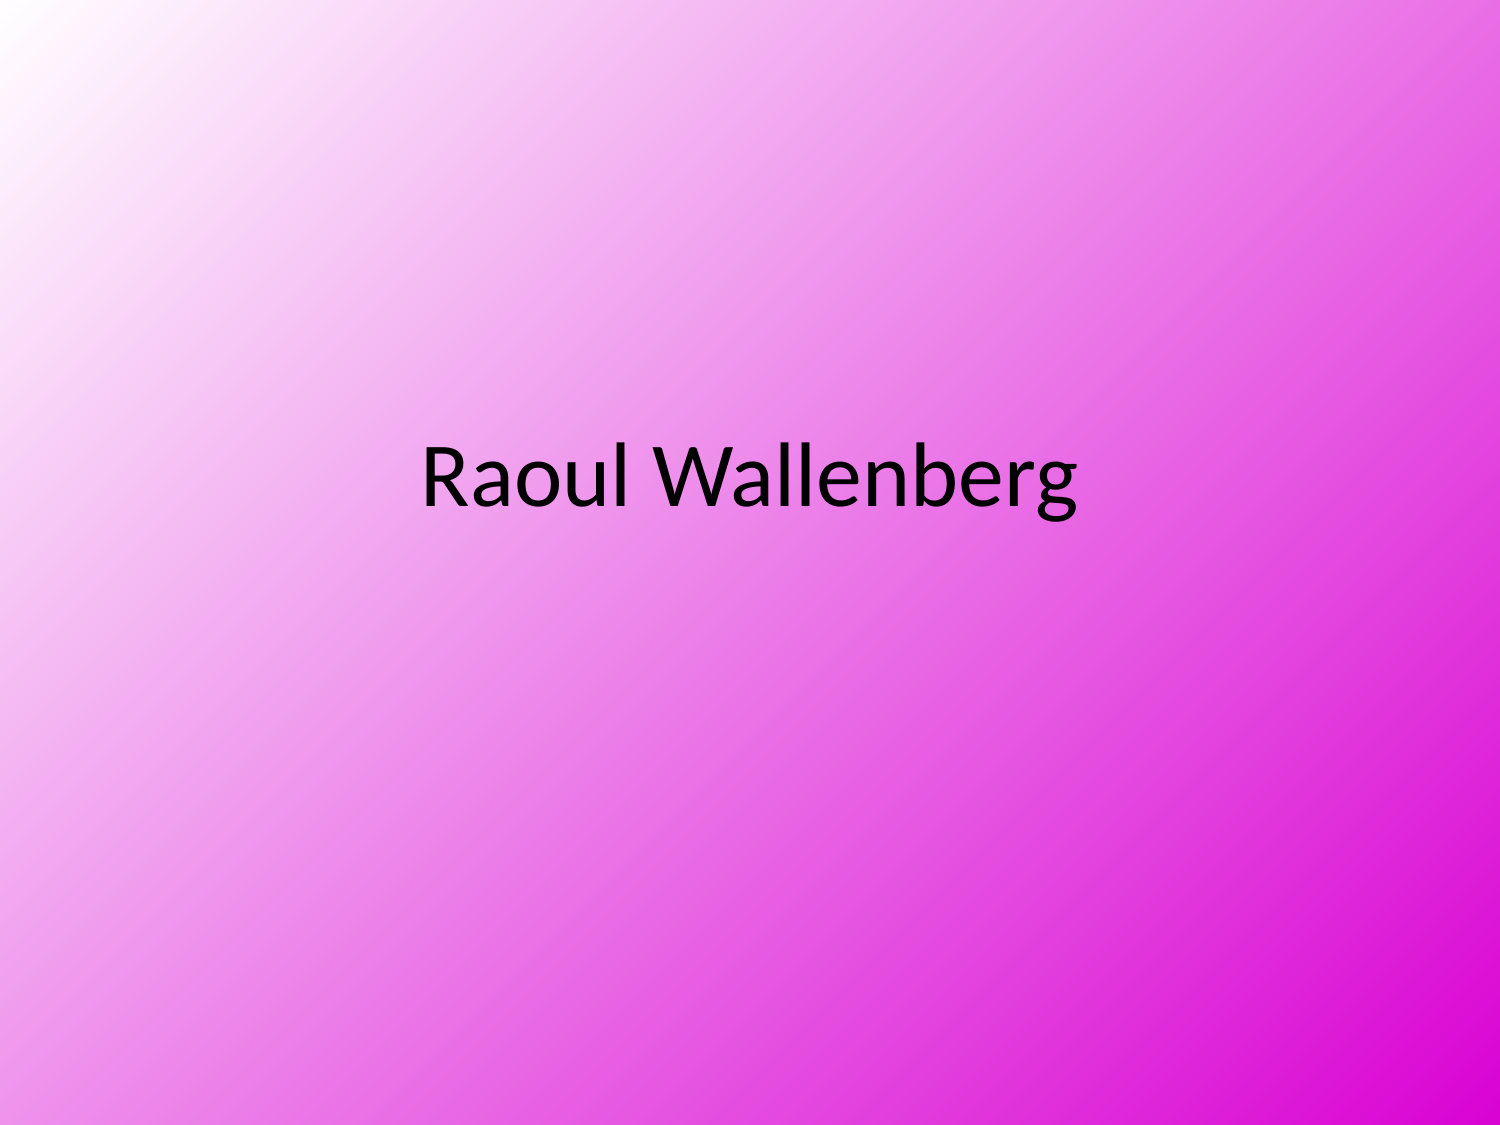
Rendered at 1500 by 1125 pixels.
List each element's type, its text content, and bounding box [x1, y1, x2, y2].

title Raoul Wallenberg [112, 349, 1388, 591]
